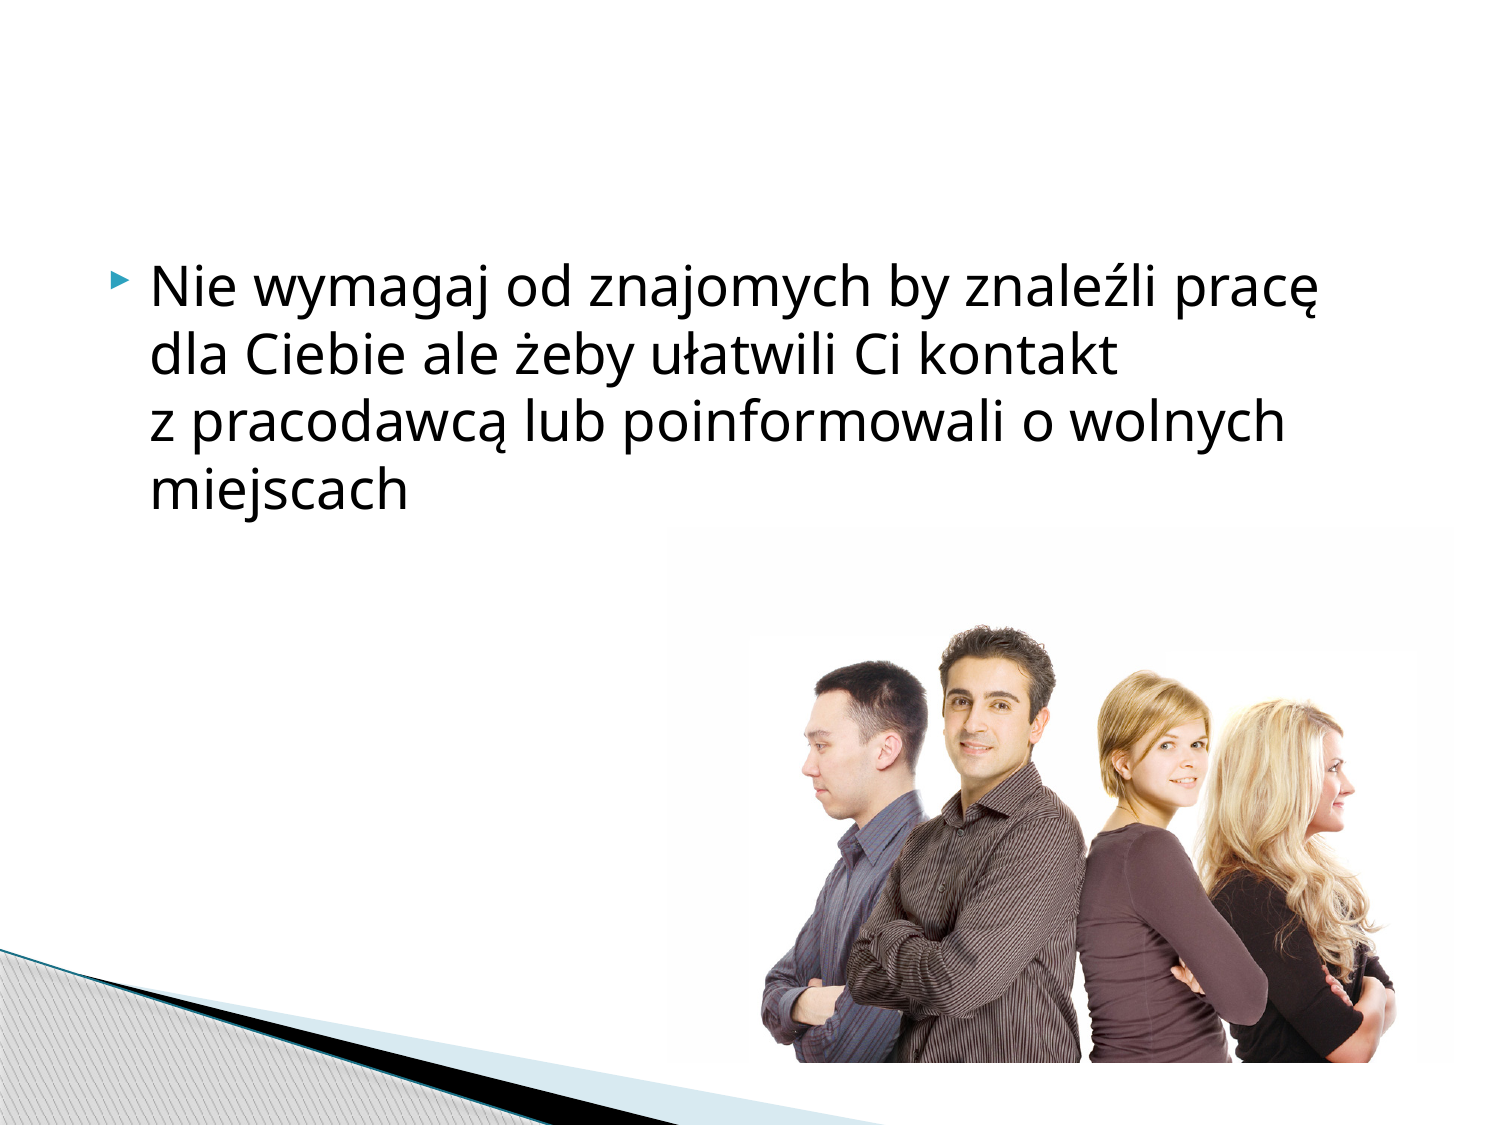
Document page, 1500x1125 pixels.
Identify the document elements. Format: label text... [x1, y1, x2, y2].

picture [667, 527, 1454, 1063]
list Nie wymagaj od znajomych by znaleźli pracę dla Ciebie ale żeby ułatwili Ci kontakt z pracodawcą lub poinformowali o wolnych miejscach [75, 243, 1425, 986]
